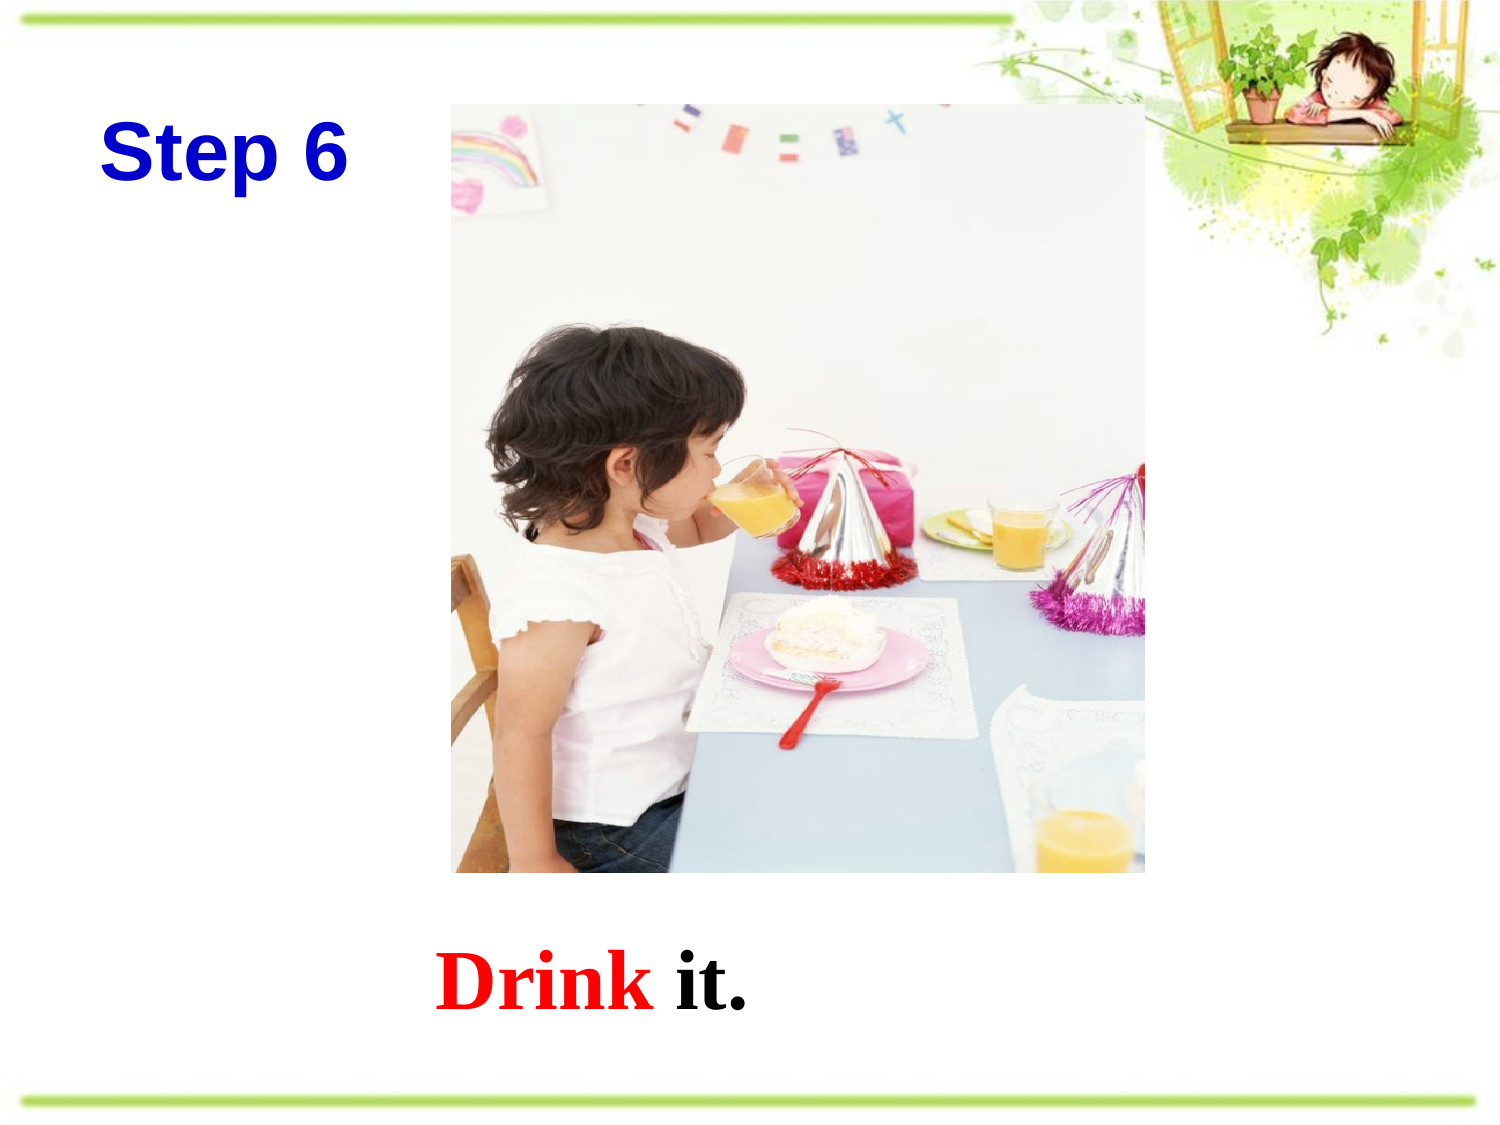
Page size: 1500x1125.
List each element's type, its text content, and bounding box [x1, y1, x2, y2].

text_box Step 6 [85, 89, 420, 205]
picture [0, 0, 1500, 1125]
text_box Drink it. [420, 916, 765, 1035]
